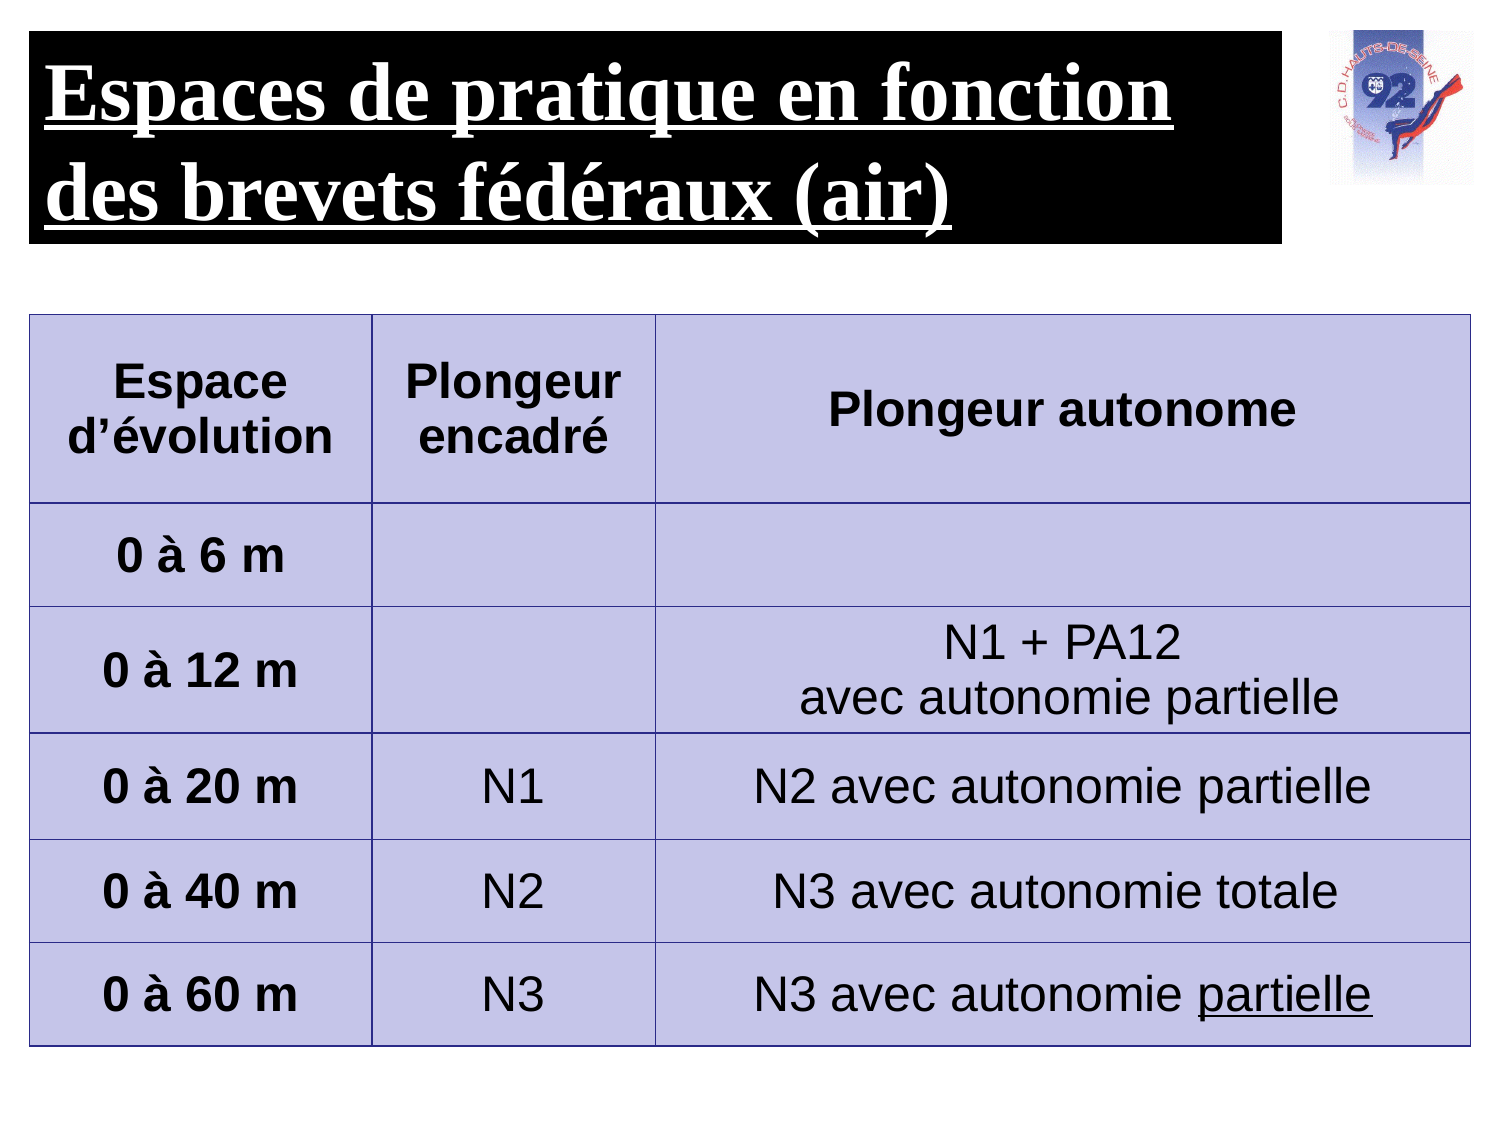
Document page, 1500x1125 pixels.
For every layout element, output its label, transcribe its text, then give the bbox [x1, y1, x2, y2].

table_header Plongeur encadré [373, 315, 655, 502]
table_cell N3 [373, 943, 655, 1045]
table_cell [373, 504, 655, 606]
table_cell N1 [373, 734, 655, 839]
table_cell N3 avec autonomie totale [656, 840, 1470, 942]
table_cell 0 à 60 m [30, 943, 371, 1045]
table_cell 0 à 40 m [30, 840, 371, 942]
picture [1328, 30, 1474, 185]
table_cell 0 à 12 m [30, 607, 371, 732]
table_cell N2 [373, 840, 655, 942]
table_cell N3 avec autonomie partielle [656, 943, 1470, 1045]
table_cell [373, 607, 655, 732]
table_cell [656, 504, 1470, 606]
table_header Plongeur autonome [656, 315, 1470, 502]
table_header Espace d’évolution [30, 315, 371, 502]
table_cell 0 à 6 m [30, 504, 371, 606]
title Espaces de pratique en fonction des brevets fédéraux (air) [29, 31, 1282, 244]
table_cell N2 avec autonomie partielle [656, 734, 1470, 839]
table_cell N1 + PA12 avec autonomie partielle [656, 607, 1470, 732]
table_cell 0 à 20 m [30, 734, 371, 839]
